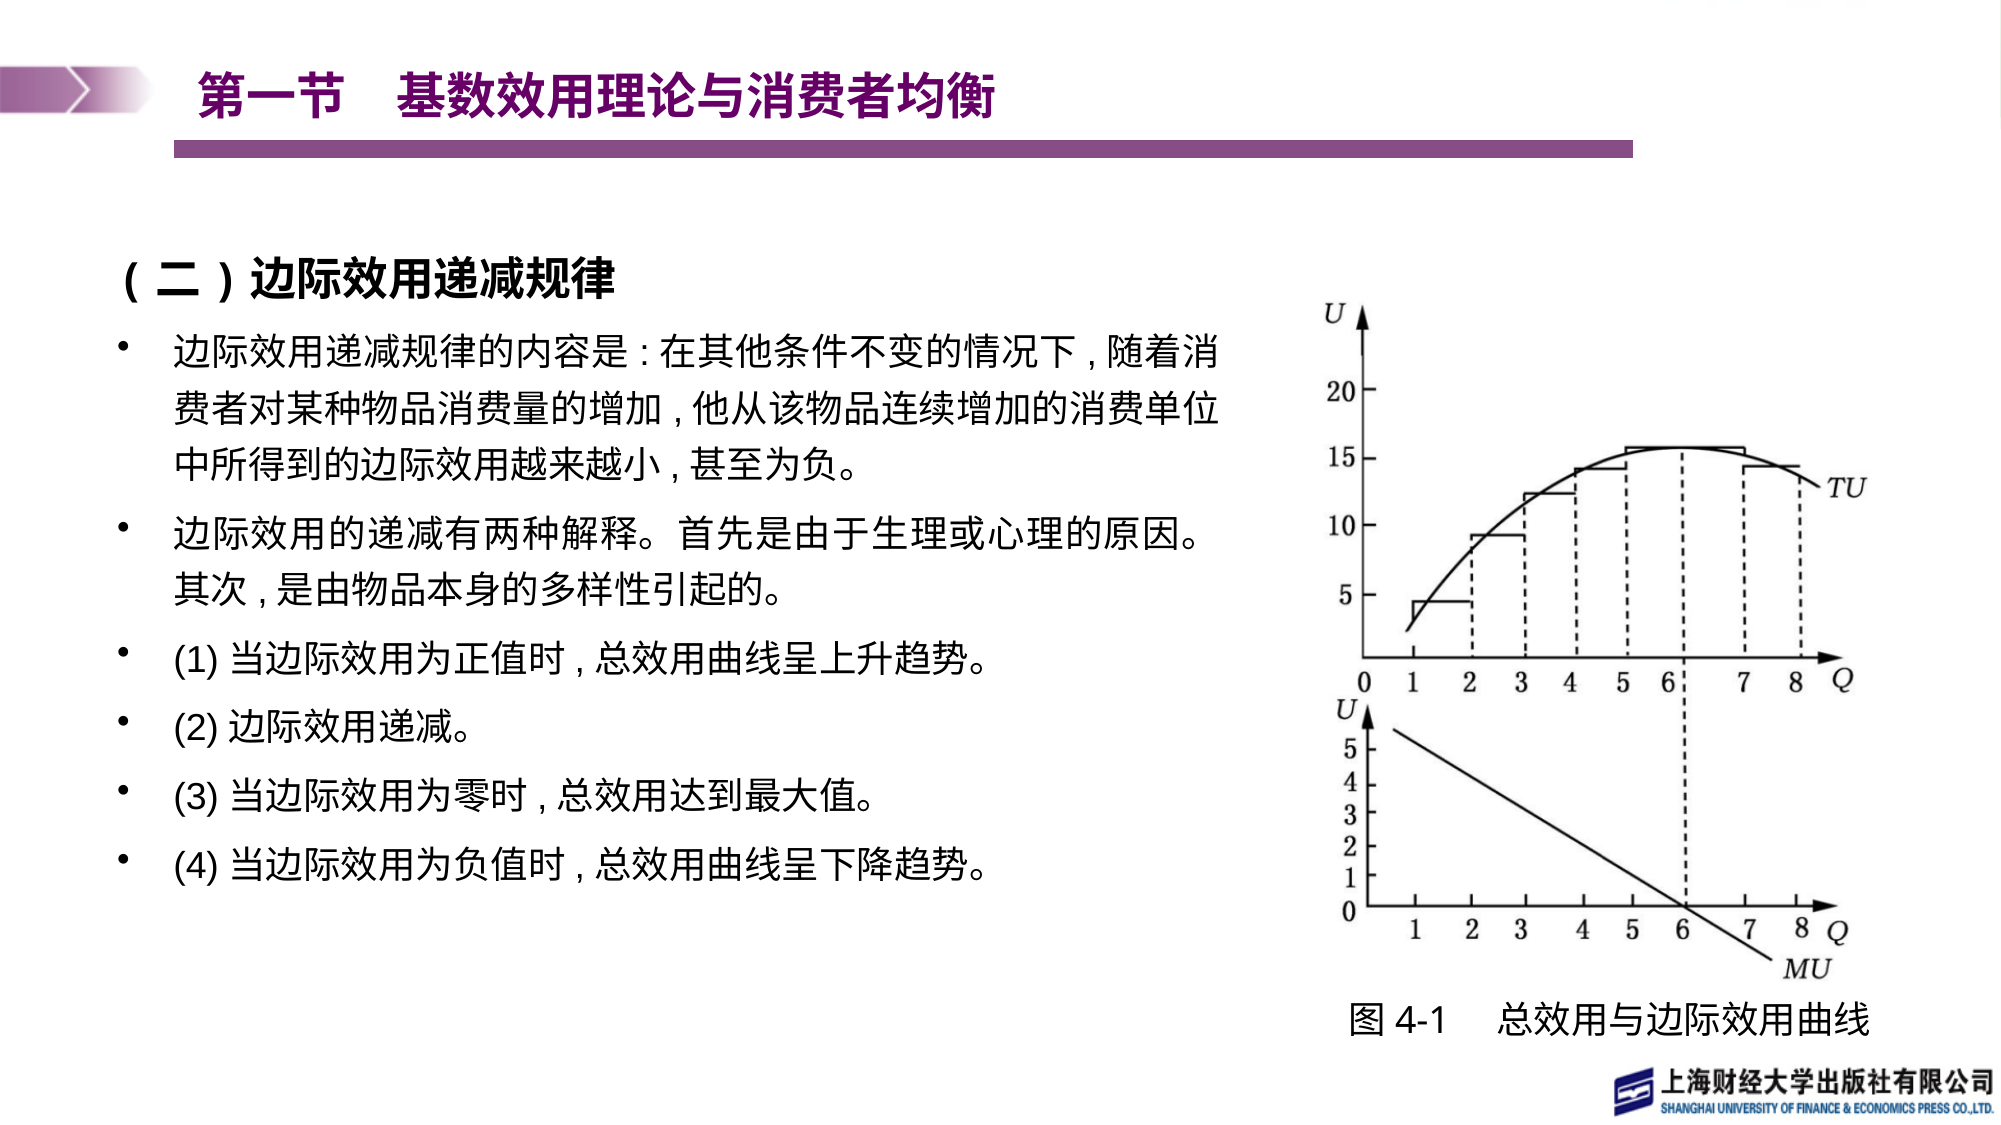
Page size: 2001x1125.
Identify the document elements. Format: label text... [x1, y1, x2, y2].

title 第一节 基数效用理论与消费者均衡 [181, 40, 1609, 148]
list (二)边际效用递减规律 边际效用递减规律的内容是:在其他条件不变的情况下,随着消费者对某种物品消费量的增加,他从该物品连续增加的消费单位中所得到的边际效用越来越小,甚至为负。 边际效用的递减有两种解释。首先是由于生理或心理的原因。其次,是由物品本身的多样性引起的。 (1)当边际效用为正值时,总效用曲线呈上升趋势。 (2)边际效用递减。 (3)当边际效用为零时,总效用达到最大值。 (4)当边际效用为负值时,总效用曲线呈下降趋势。 [102, 222, 1236, 1046]
picture [0, 0, 2001, 1125]
text_box 图4-1 总效用与边际效用曲线 [1310, 988, 1910, 1049]
